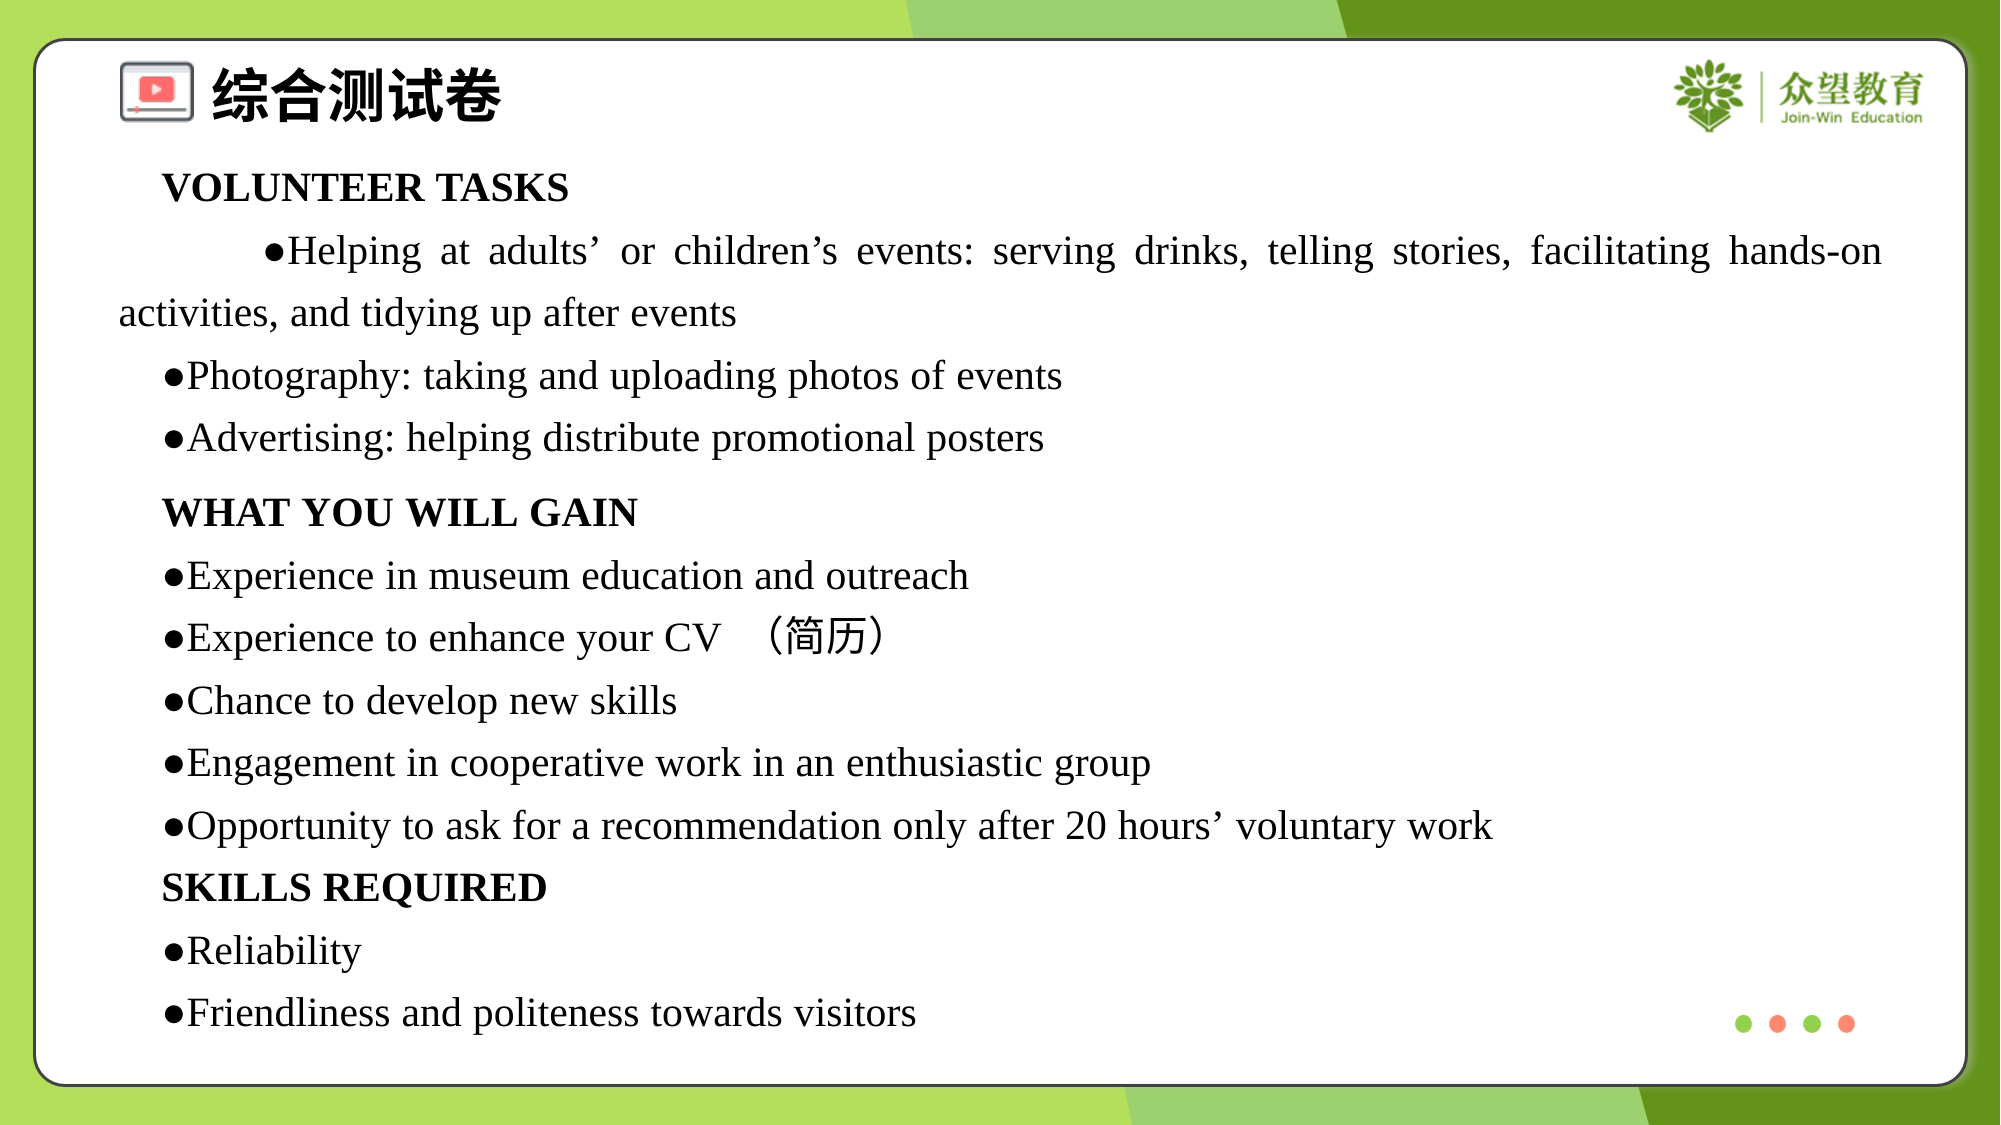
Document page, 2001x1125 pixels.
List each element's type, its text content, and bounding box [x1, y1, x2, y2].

picture [0, 0, 2000, 1125]
text_box VOLUNTEER TASKS ●Helping at adults’ or children’s events: serving drinks, telling stories, facilitating hands-on activities, and tidying up after events ●Photography: taking and uploading photos of events ●Advertising: helping distribute promotional posters [118, 147, 1883, 393]
text_box WHAT YOU WILL GAIN ●Experience in museum education and outreach ●Experience to enhance your CV （简历） ●Chance to develop new skills ●Engagement in cooperative work in an enthusiastic group ●Opportunity to ask for a recommendation only after 20 hours’ voluntary work SKILLS REQUIRED ●Reliability ●Friendliness and politeness towards visitors [118, 472, 1883, 1036]
